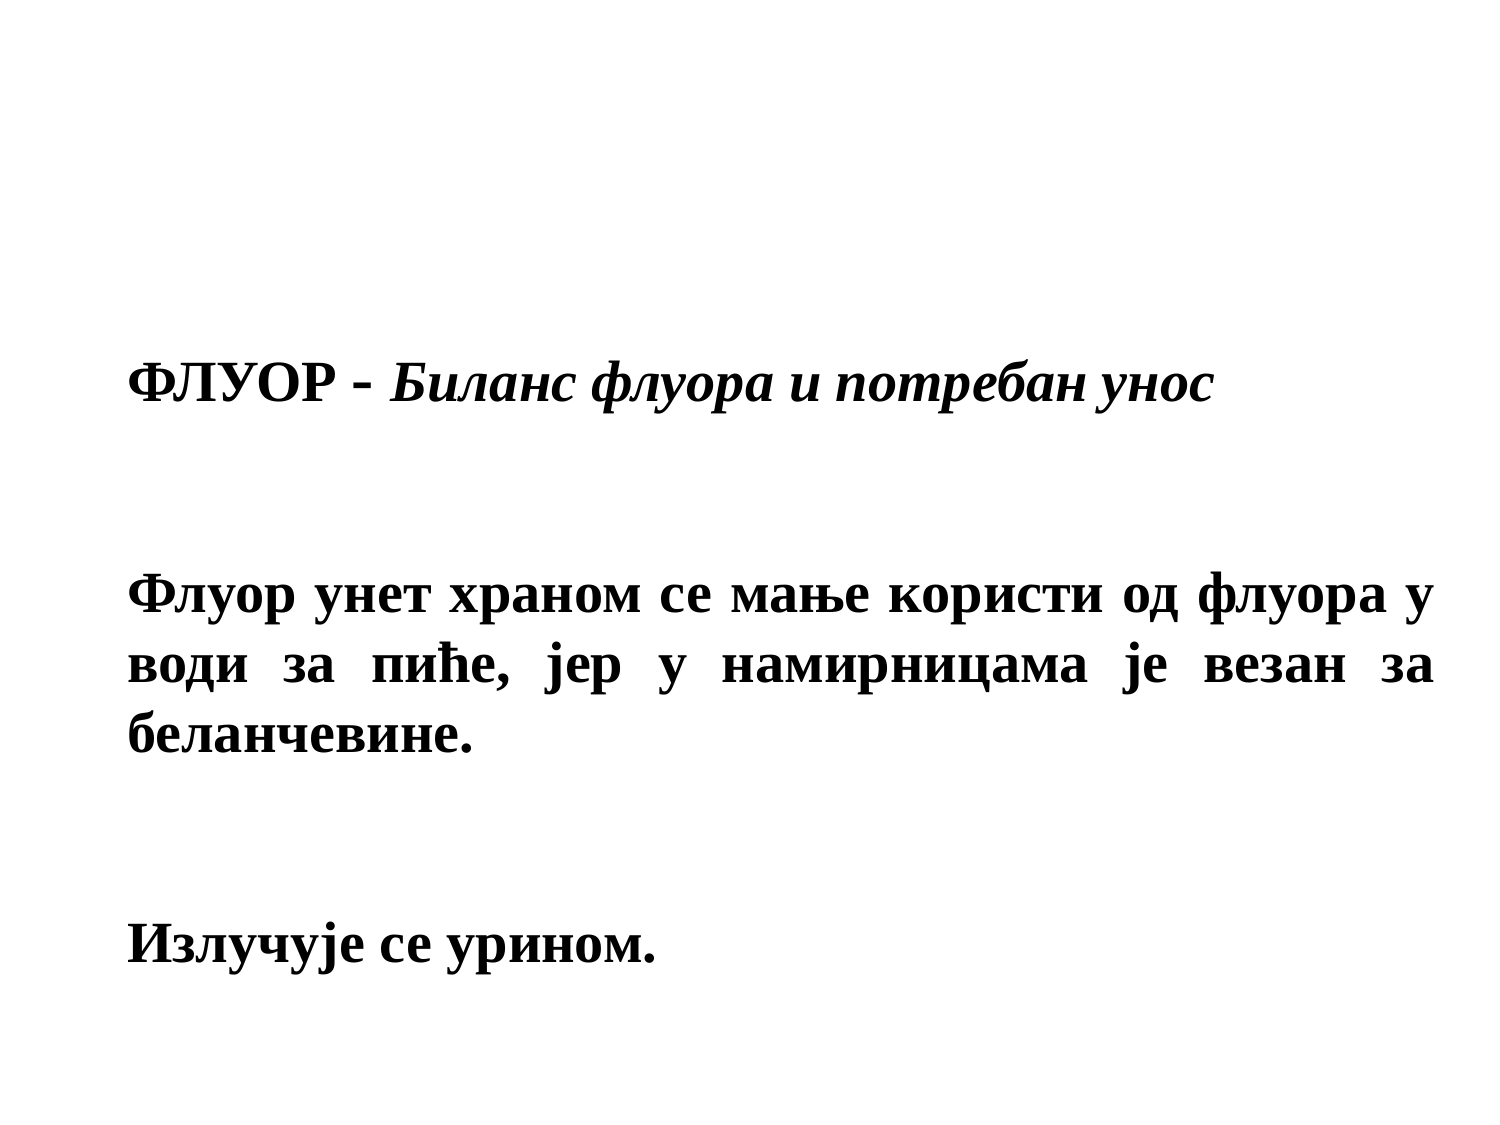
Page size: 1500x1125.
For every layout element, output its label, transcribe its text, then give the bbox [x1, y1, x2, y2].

text_box ФЛУОР - Биланс флуора и потребан унос Флуор унет храном се мање користи од флуора у води за пиће, јер у намирницама је везан за беланчевине. Излучује се урином. [112, 327, 1450, 982]
